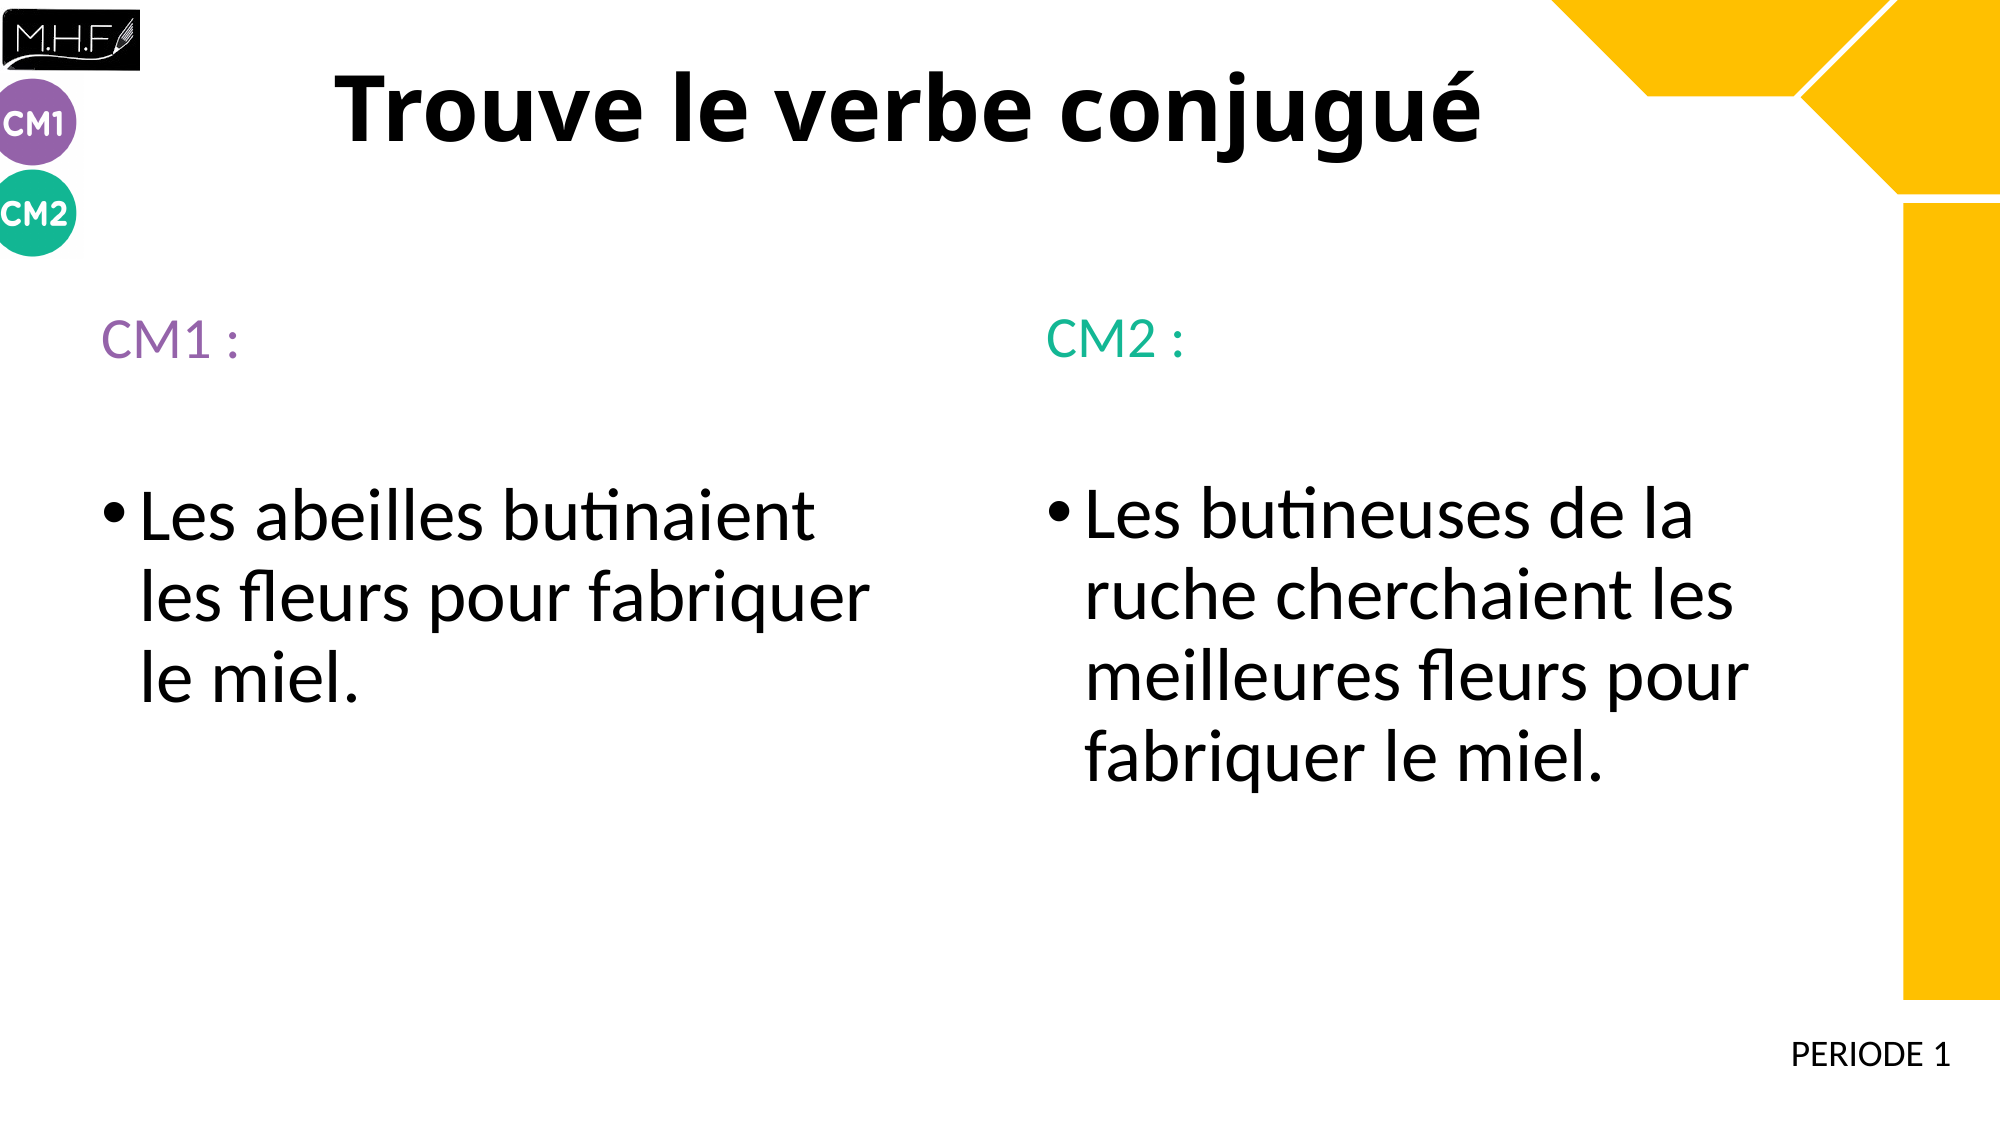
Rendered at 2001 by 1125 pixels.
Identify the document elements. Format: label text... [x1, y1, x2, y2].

text_box PERIODE 1 [1362, 1021, 1967, 1125]
text_box [1549, 0, 1892, 98]
title Trouve le verbe conjugué [318, 3, 1865, 221]
text_box [1902, 202, 2000, 1001]
text_box CM2 : Les butineuses de la ruche cherchaient les meilleures fleurs pour fabriquer le miel. [1031, 299, 1853, 1014]
list CM1 : Les abeilles butinaient les fleurs pour fabriquer le miel. [86, 300, 897, 1015]
picture [0, 7, 140, 259]
text_box [1799, 0, 2000, 196]
